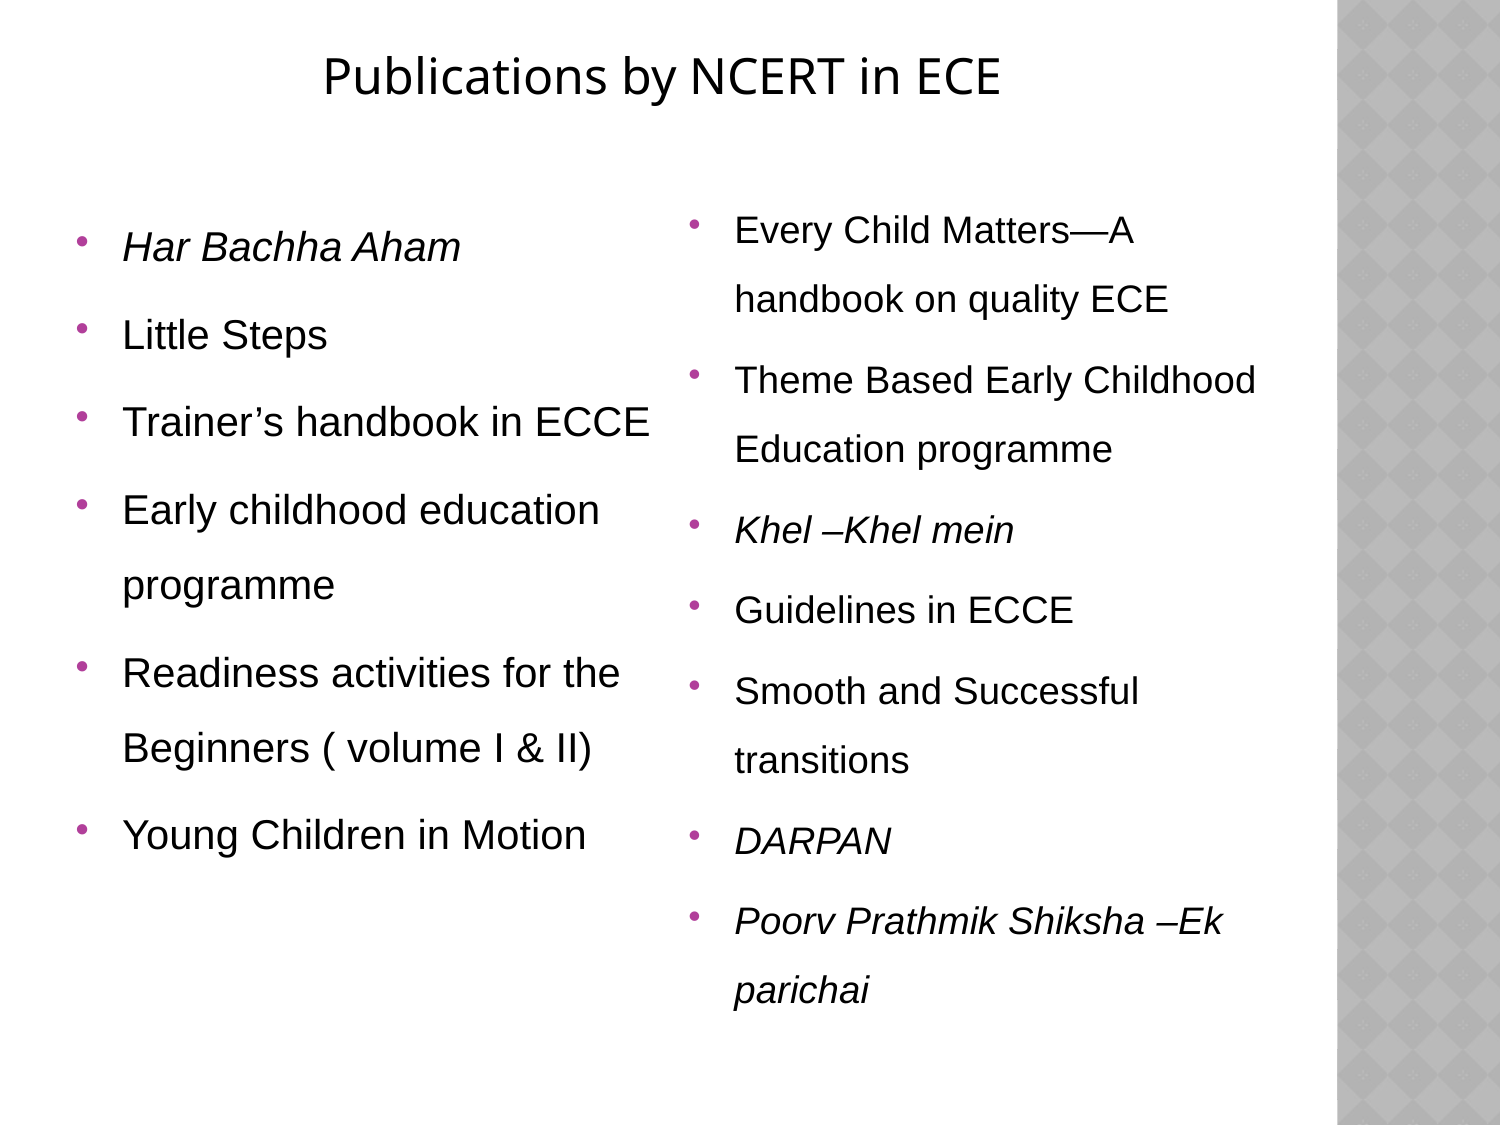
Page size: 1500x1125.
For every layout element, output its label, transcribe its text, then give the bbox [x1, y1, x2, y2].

text_box Every Child Matters—A handbook on quality ECE Theme Based Early Childhood Education programme Khel –Khel mein Guidelines in ECCE Smooth and Successful transitions DARPAN Poorv Prathmik Shiksha –Ek parichai [674, 174, 1290, 1025]
text_box Har Bachha Aham Little Steps Trainer’s handbook in ECCE Early childhood education programme Readiness activities for the Beginners ( volume I & II) Young Children in Motion [62, 187, 674, 938]
text_box Publications by NCERT in ECE [37, 37, 1288, 113]
